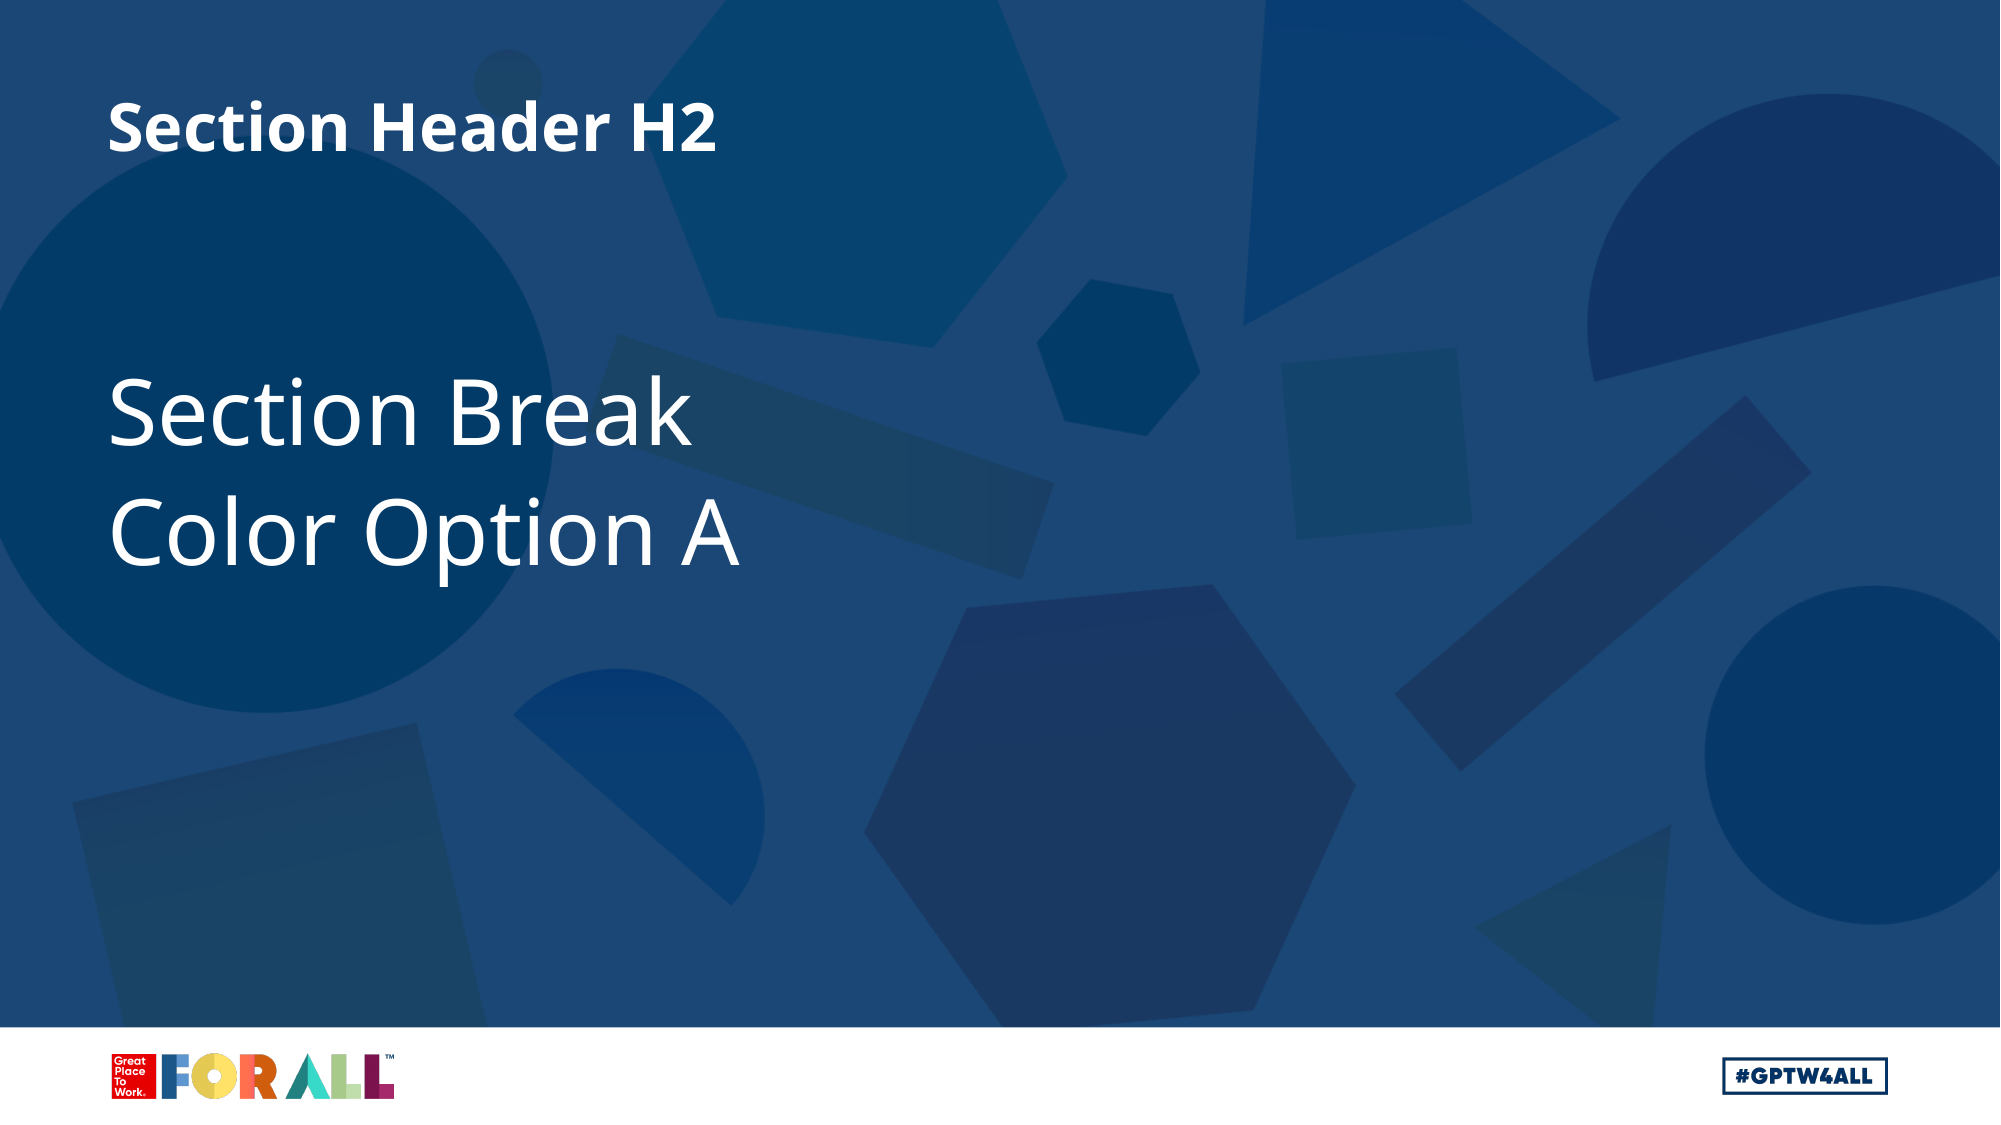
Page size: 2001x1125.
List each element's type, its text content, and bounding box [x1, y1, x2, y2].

picture [1689, 1044, 1921, 1108]
picture [87, 1030, 418, 1122]
list Section Header H2 [107, 86, 1215, 183]
picture [0, 0, 2000, 1027]
list Section Break Color Option A [107, 366, 941, 617]
